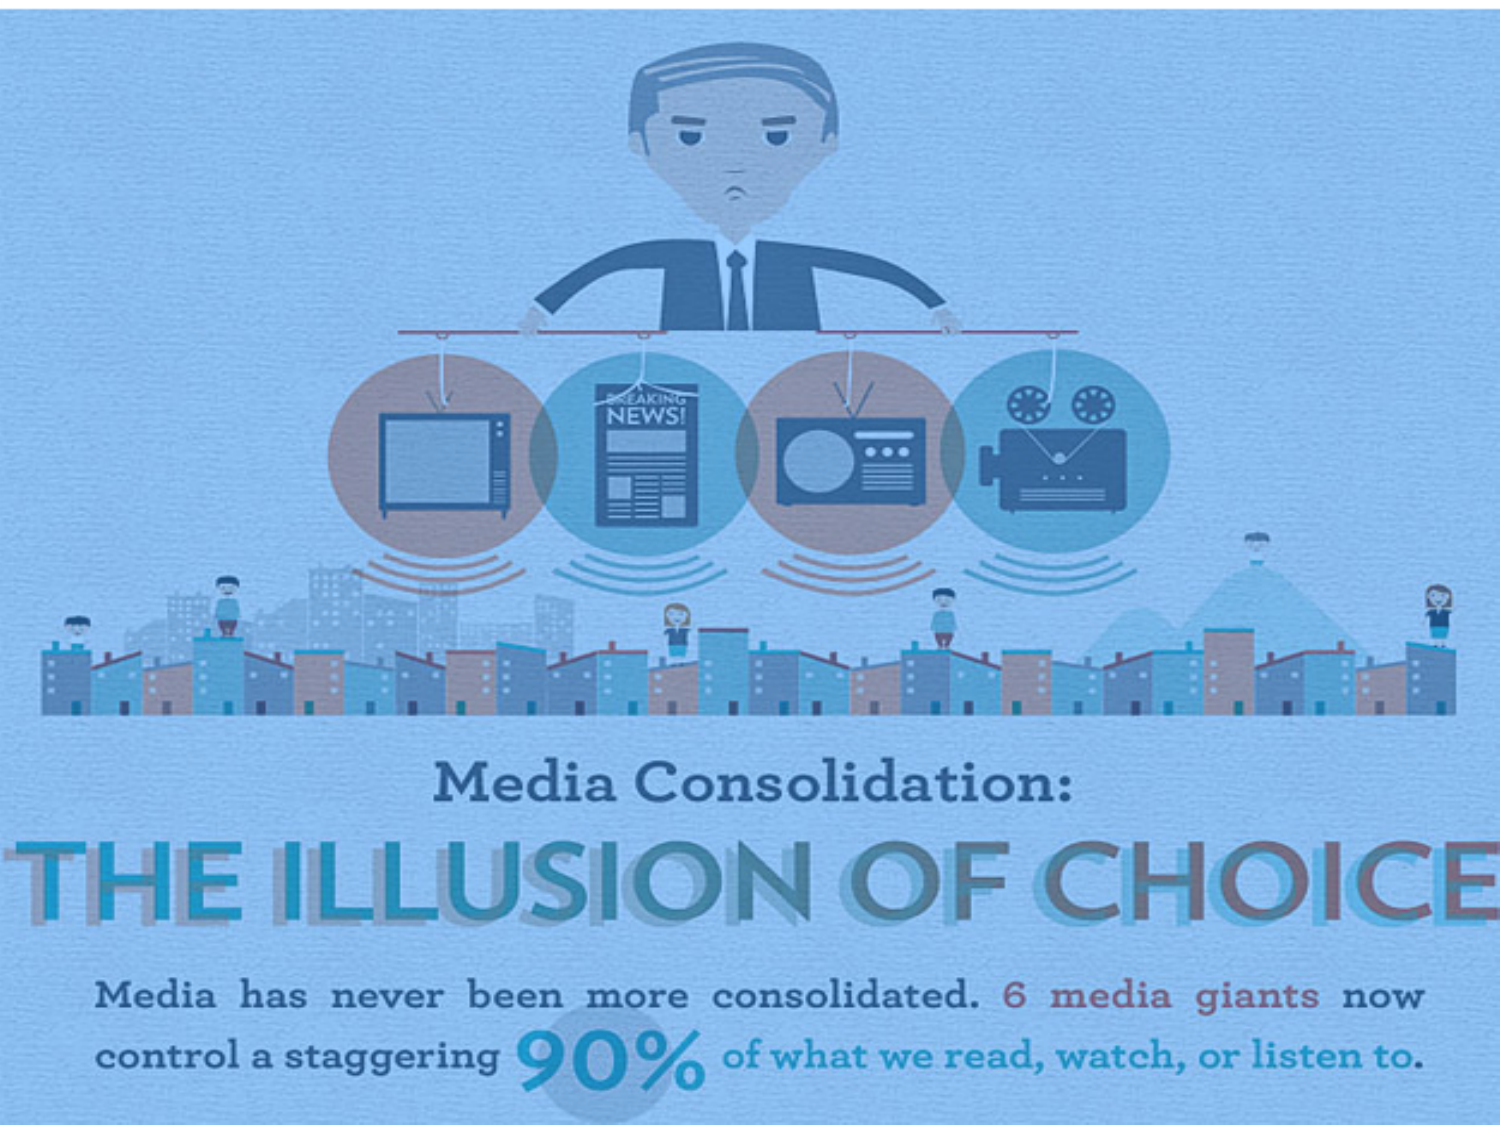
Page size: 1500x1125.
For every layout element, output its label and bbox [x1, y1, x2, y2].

list [0, 0, 1500, 1125]
